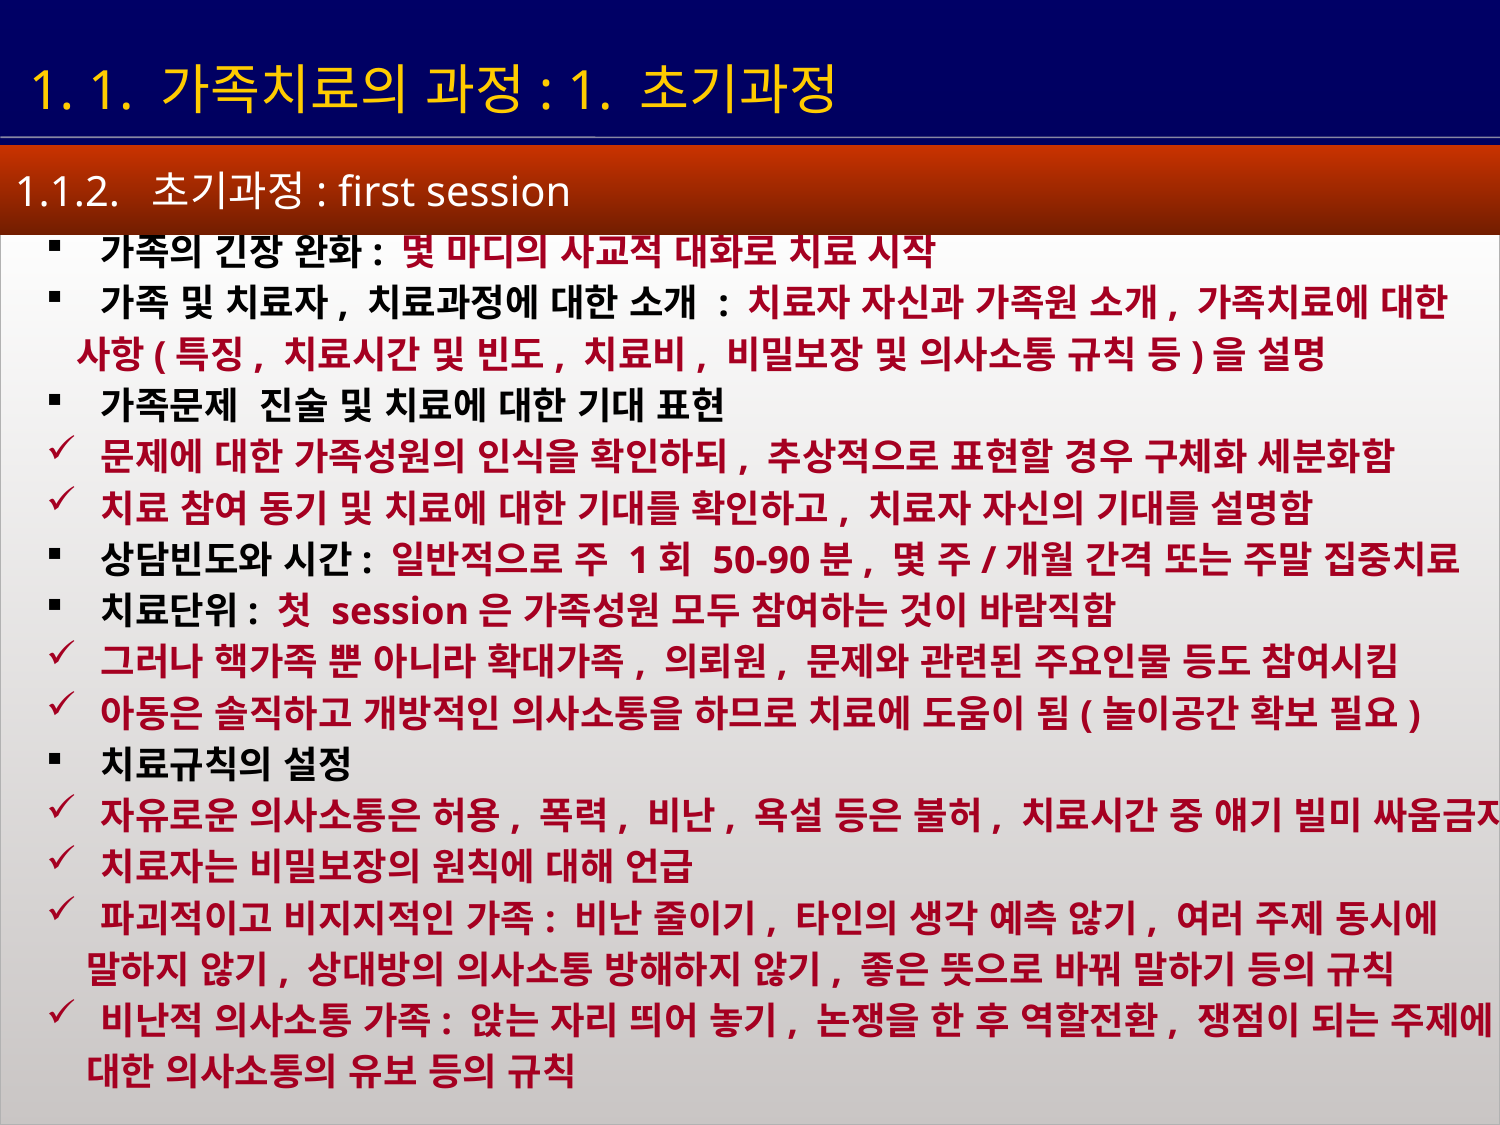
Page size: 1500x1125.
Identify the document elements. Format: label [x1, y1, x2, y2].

text_box [0, 47, 1500, 1125]
